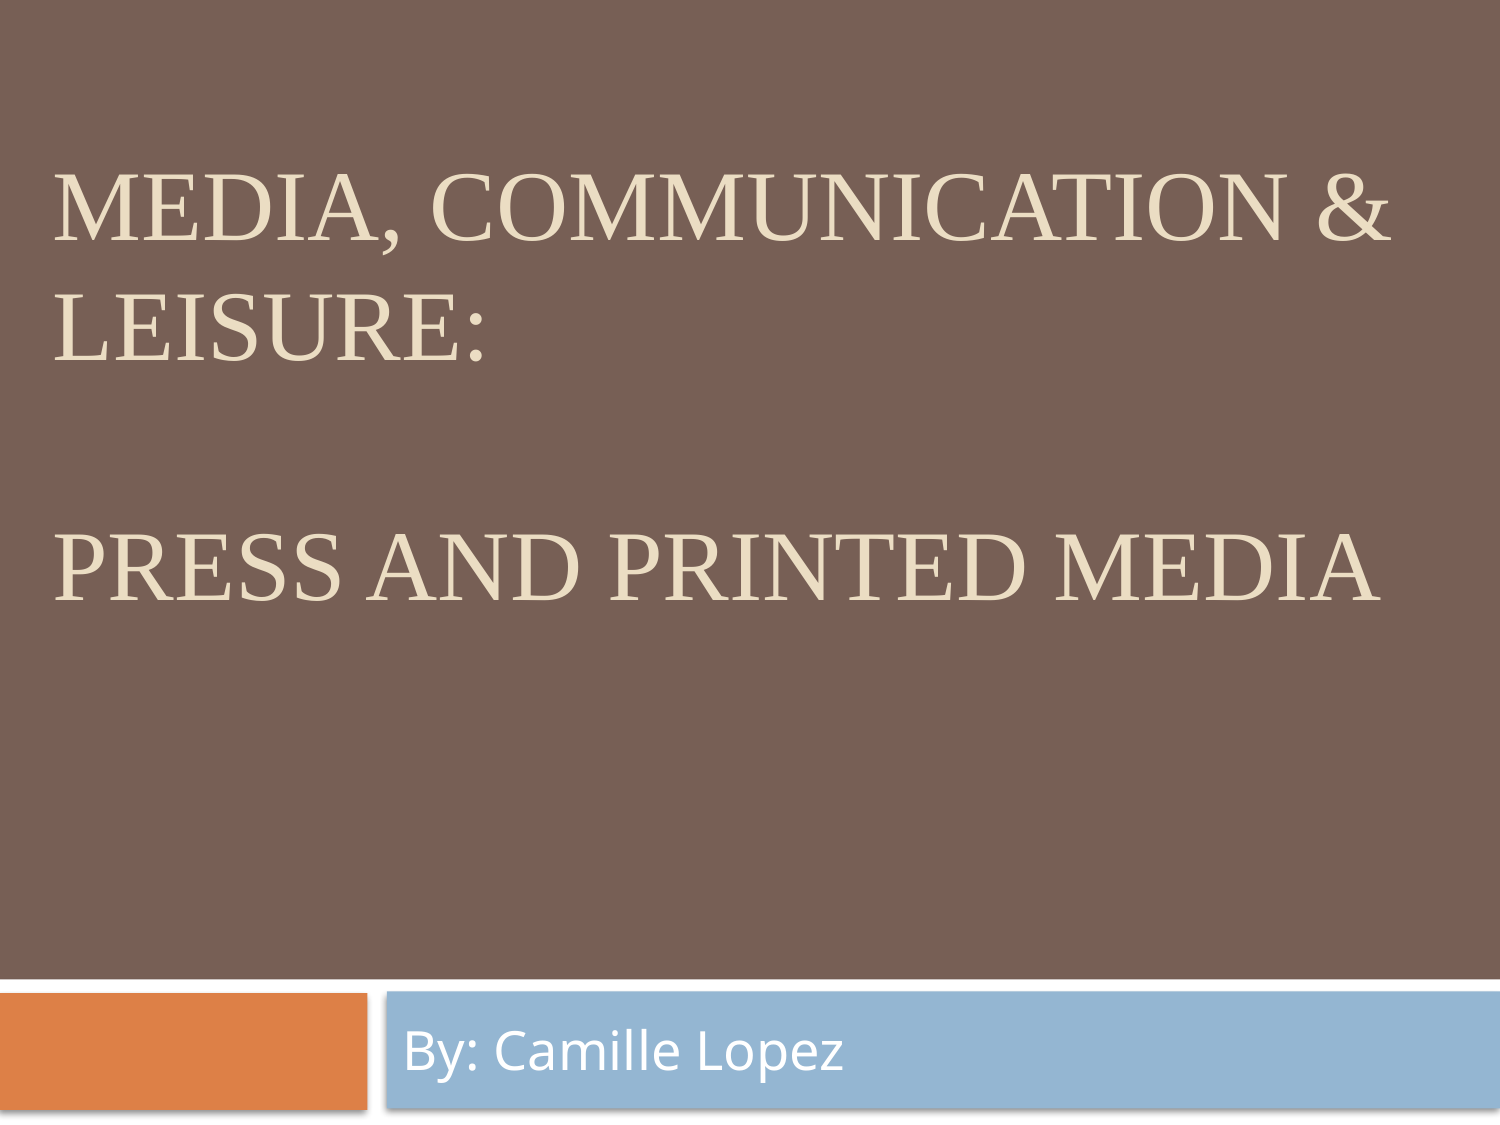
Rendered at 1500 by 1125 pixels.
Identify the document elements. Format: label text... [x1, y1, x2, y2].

subtitle By: Camille Lopez [387, 992, 1488, 1105]
title Media, Communication & Leisure: Press and Printed Media [37, 112, 1450, 738]
